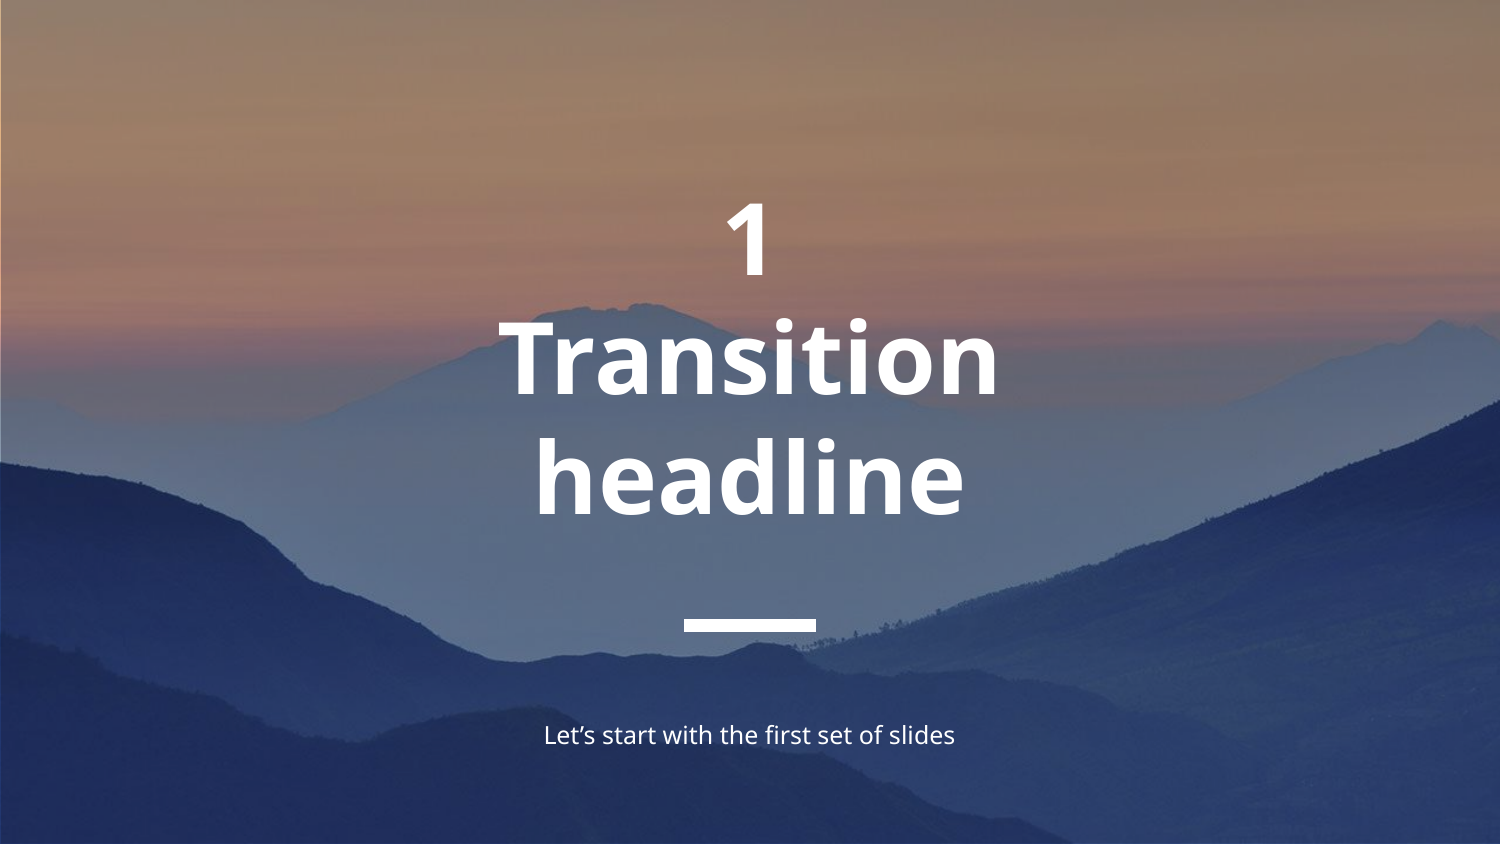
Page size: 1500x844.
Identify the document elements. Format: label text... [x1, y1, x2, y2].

subtitle Let’s start with the first set of slides [350, 625, 1150, 844]
picture [0, 0, 1500, 844]
title 1 Transition headline [303, 259, 1197, 450]
